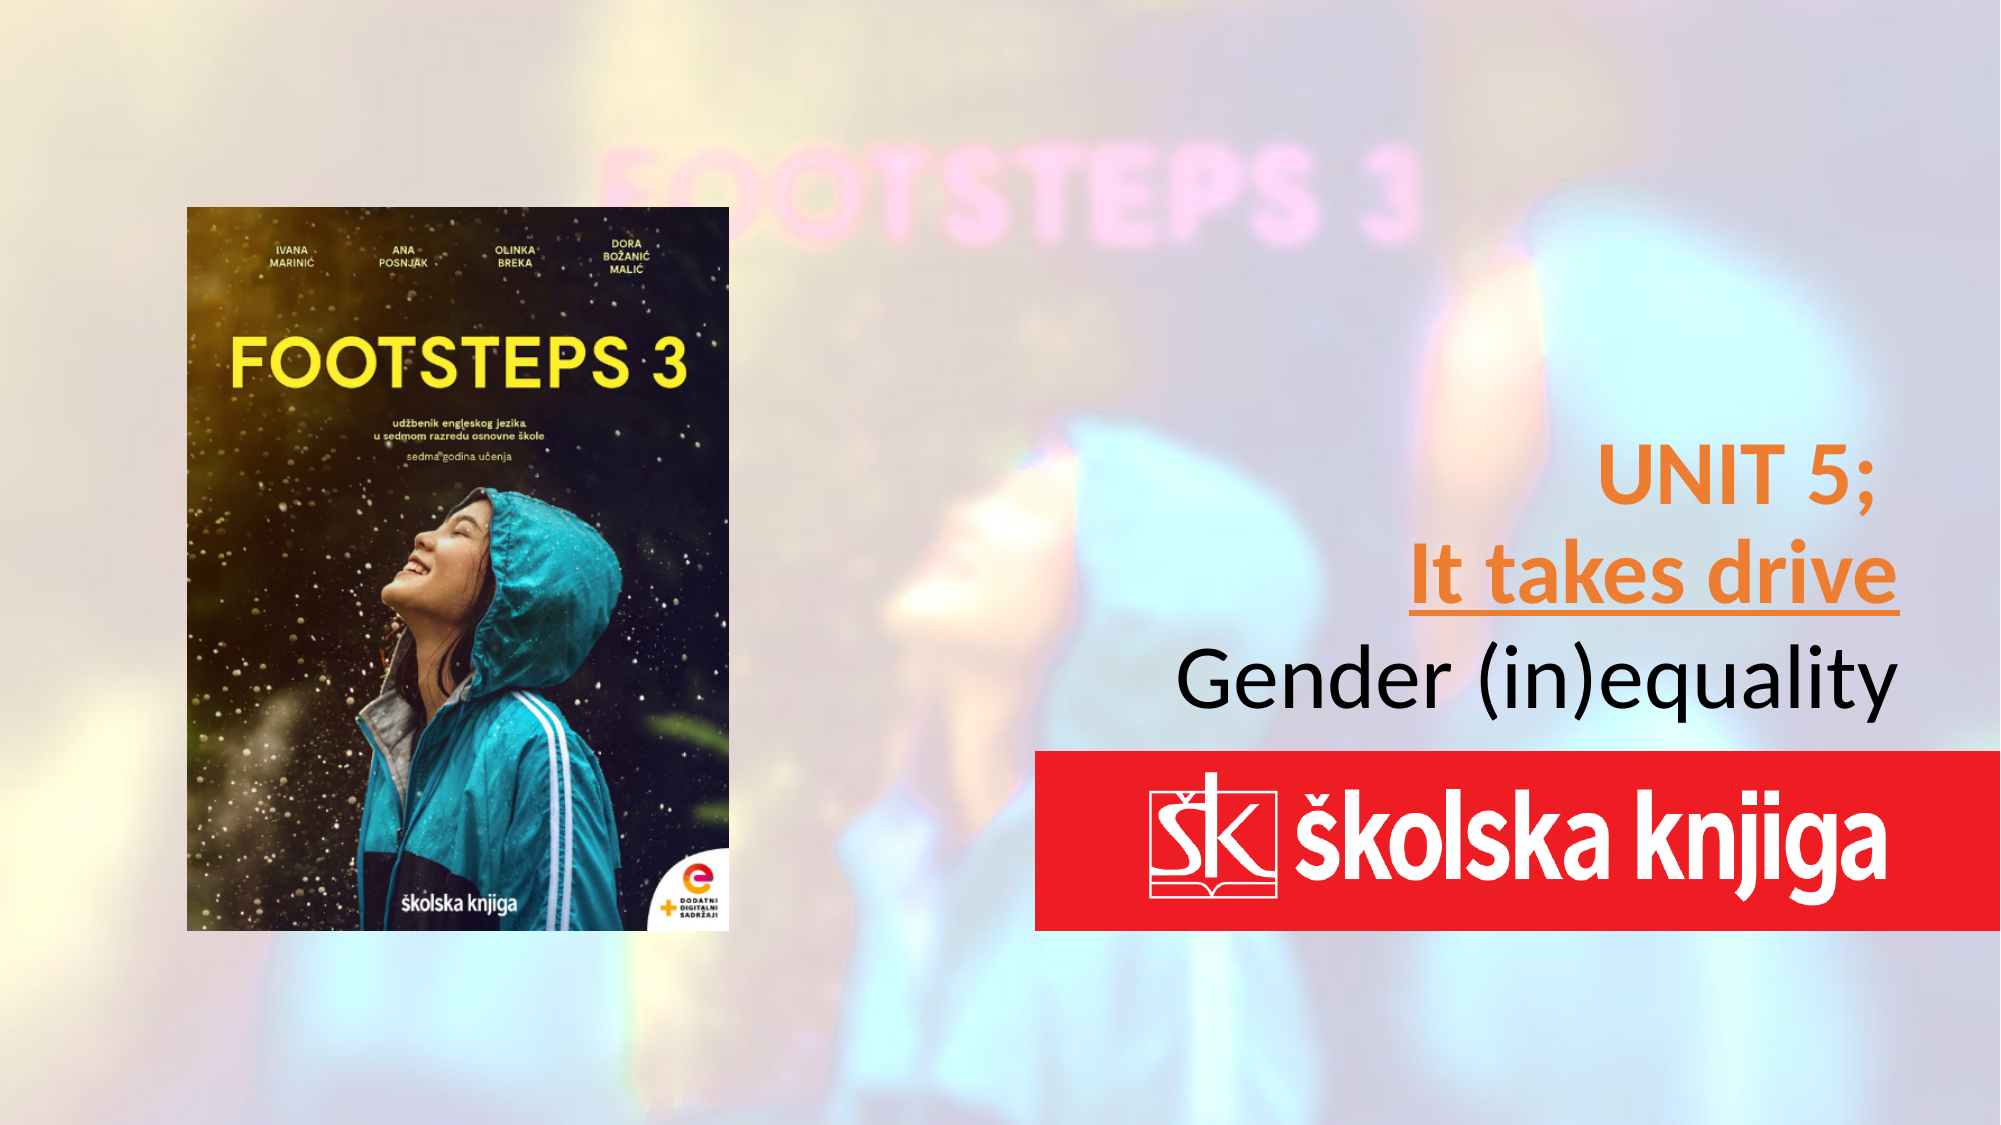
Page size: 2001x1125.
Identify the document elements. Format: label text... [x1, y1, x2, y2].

subtitle Gender (in)equality [870, 542, 1915, 815]
picture [0, 0, 2001, 1125]
title UNIT 5; It takes drive [729, 239, 1915, 632]
